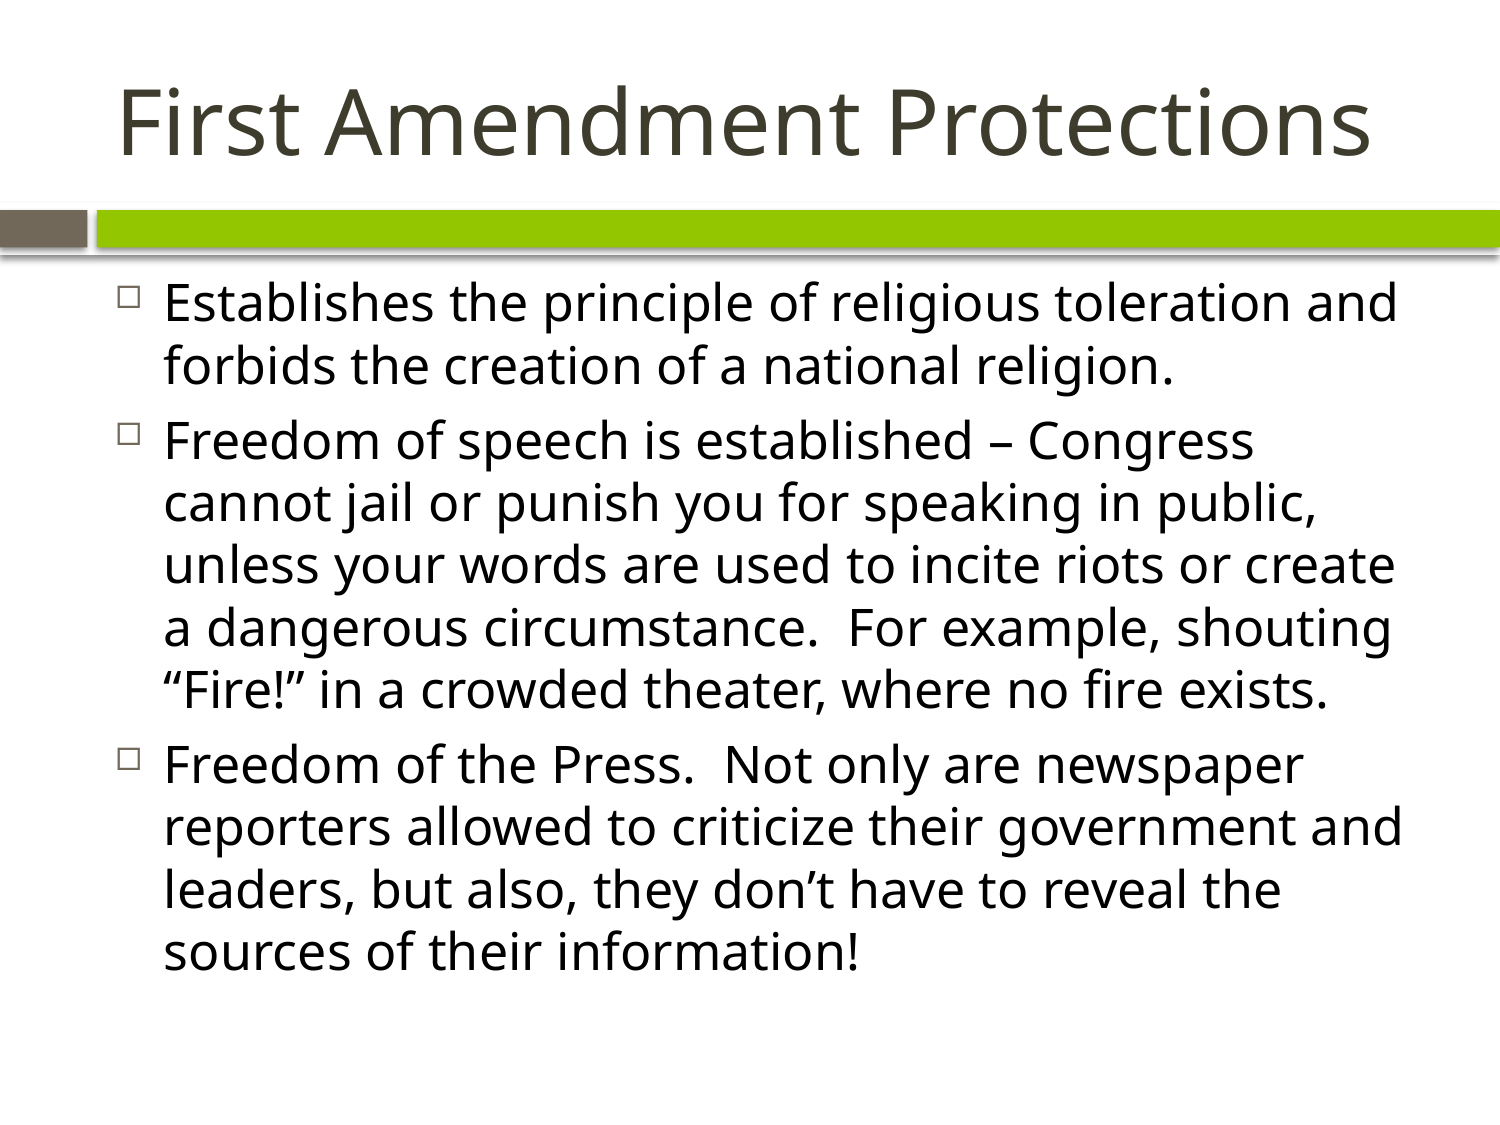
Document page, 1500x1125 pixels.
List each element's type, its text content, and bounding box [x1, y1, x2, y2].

title First Amendment Protections [100, 37, 1438, 200]
list Establishes the principle of religious toleration and forbids the creation of a national religion. Freedom of speech is established – Congress cannot jail or punish you for speaking in public, unless your words are used to incite riots or create a dangerous circumstance. For example, shouting “Fire!” in a crowded theater, where no fire exists. Freedom of the Press. Not only are newspaper reporters allowed to criticize their government and leaders, but also, they don’t have to reveal the sources of their information! [100, 262, 1438, 1000]
